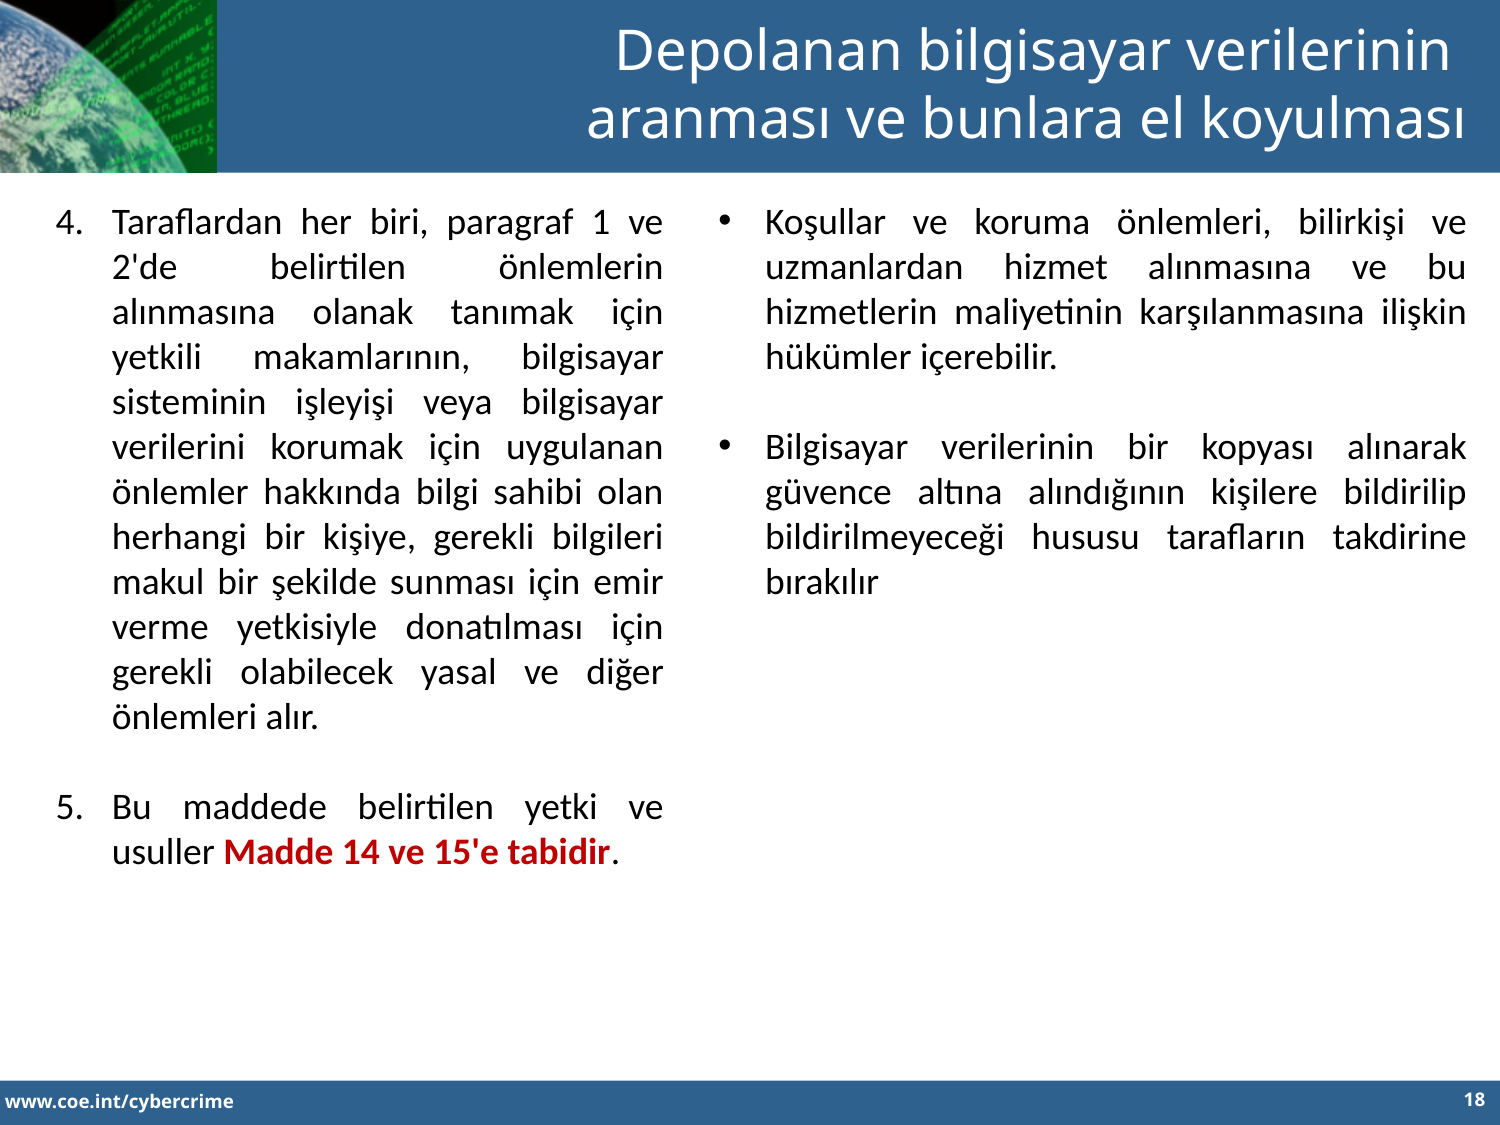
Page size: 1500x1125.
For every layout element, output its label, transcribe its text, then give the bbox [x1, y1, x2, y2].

text_box Taraflardan her biri, paragraf 1 ve 2'de belirtilen önlemlerin alınmasına olanak tanımak için yetkili makamlarının, bilgisayar sisteminin işleyişi veya bilgisayar verilerini korumak için uygulanan önlemler hakkında bilgi sahibi olan herhangi bir kişiye, gerekli bilgileri makul bir şekilde sunması için emir verme yetkisiyle donatılması için gerekli olabilecek yasal ve diğer önlemleri alır. Bu maddede belirtilen yetki ve usuller Madde 14 ve 15'e tabidir. [40, 189, 679, 880]
text_box Koşullar ve koruma önlemleri, bilirkişi ve uzmanlardan hizmet alınmasına ve bu hizmetlerin maliyetinin karşılanmasına ilişkin hükümler içerebilir. Bilgisayar verilerinin bir kopyası alınarak güvence altına alındığının kişilere bildirilip bildirilmeyeceği hususu tarafların takdirine bırakılır [703, 189, 1483, 610]
text_box Depolanan bilgisayar verilerinin aranması ve bunlara el koyulması [230, 7, 1483, 157]
picture [0, 0, 217, 173]
